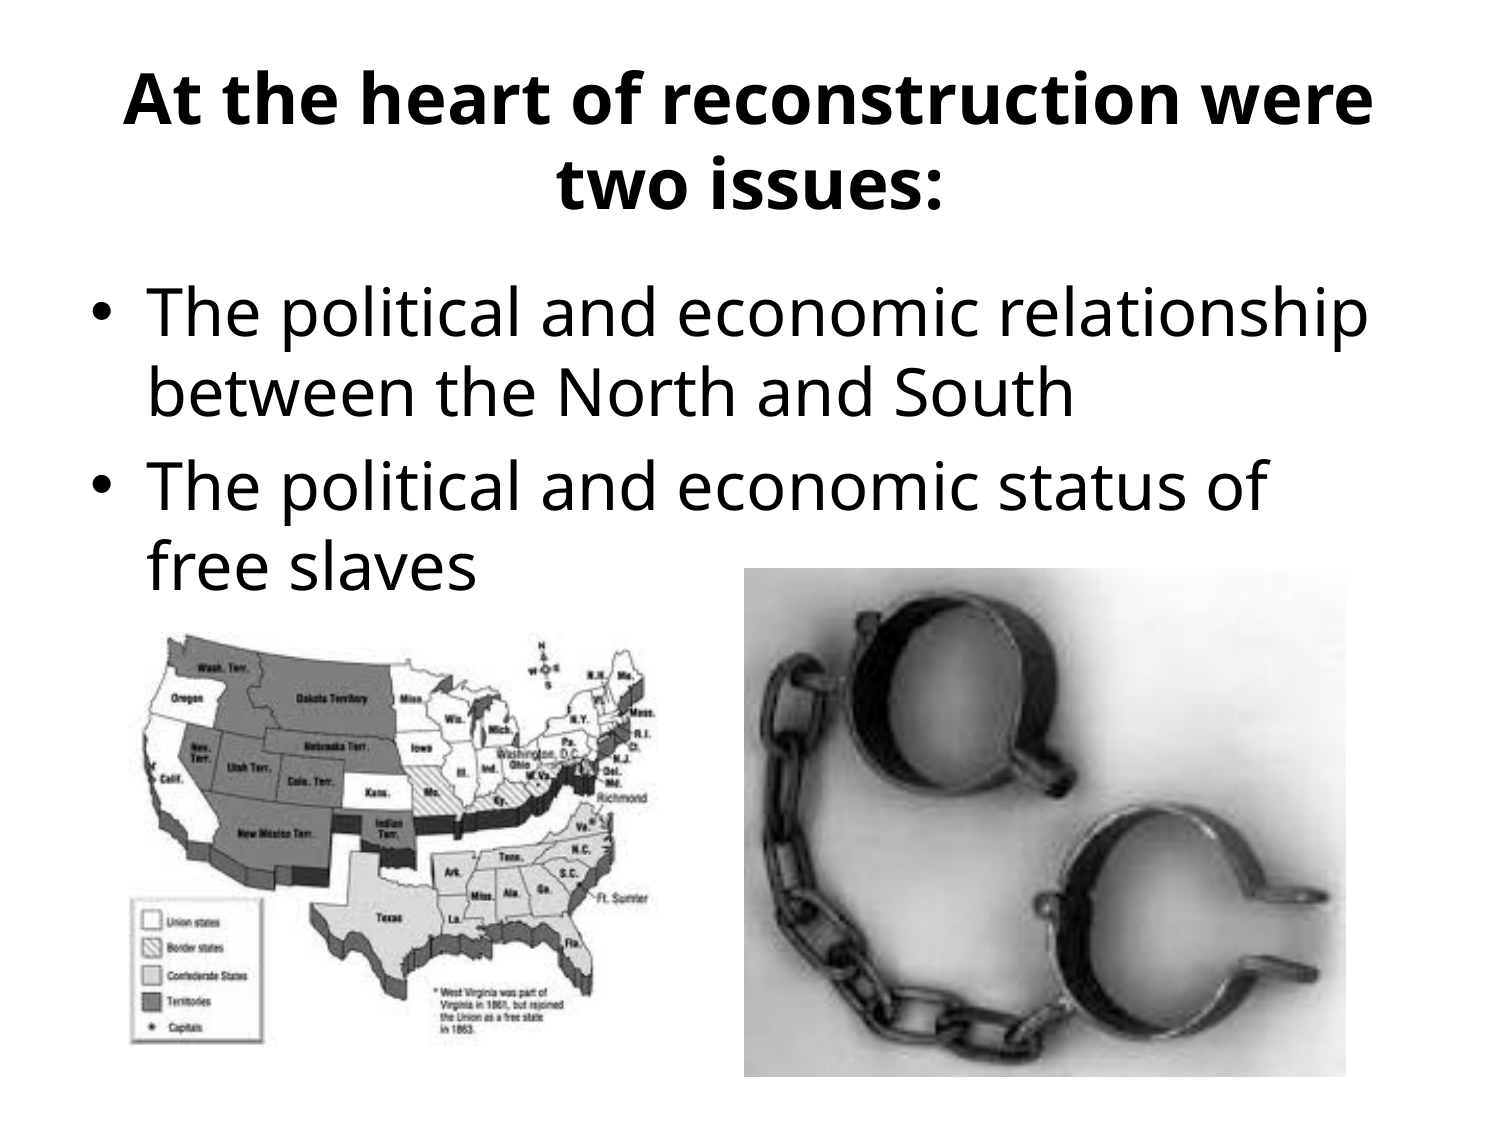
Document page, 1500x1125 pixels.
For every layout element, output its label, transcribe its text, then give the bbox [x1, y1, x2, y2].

list The political and economic relationship between the North and South The political and economic status of free slaves [75, 262, 1425, 1005]
title At the heart of reconstruction were two issues: [75, 45, 1425, 233]
picture [743, 568, 1346, 1077]
picture [128, 632, 659, 1048]
